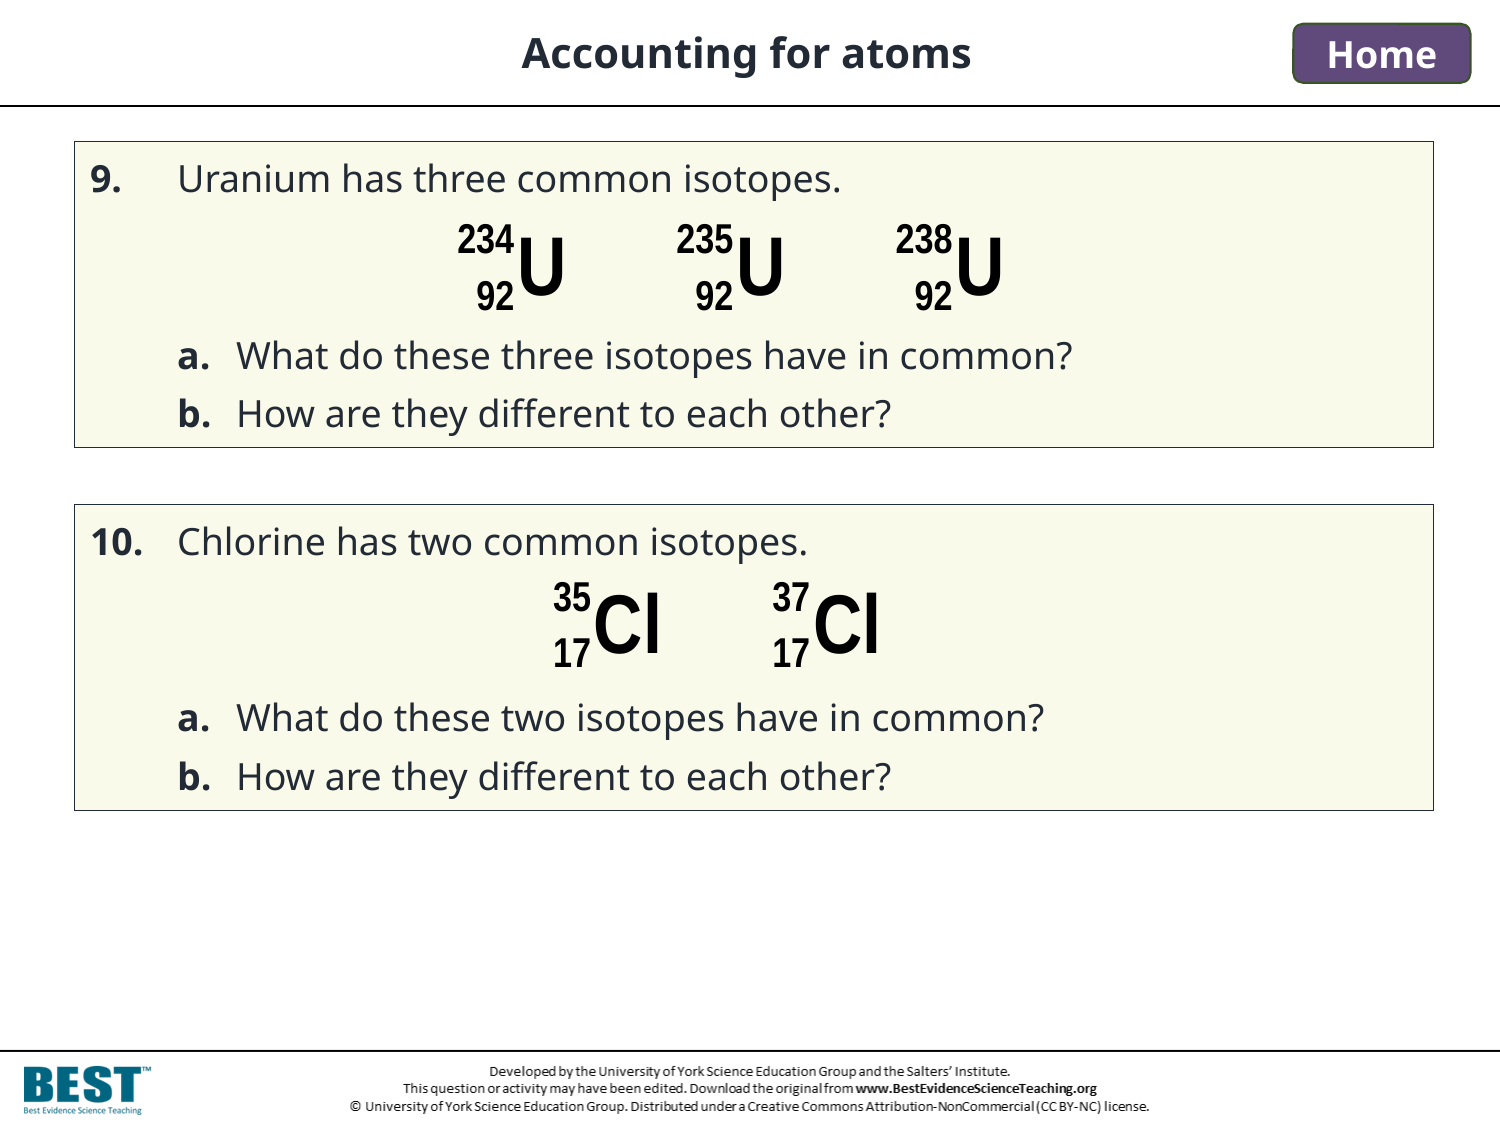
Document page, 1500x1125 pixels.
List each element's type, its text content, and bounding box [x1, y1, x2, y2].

text_box Home [1292, 22, 1472, 84]
picture [0, 105, 1500, 1125]
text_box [74, 141, 1435, 449]
text_box Accounting for atoms [23, 4, 1471, 99]
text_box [74, 504, 1435, 811]
